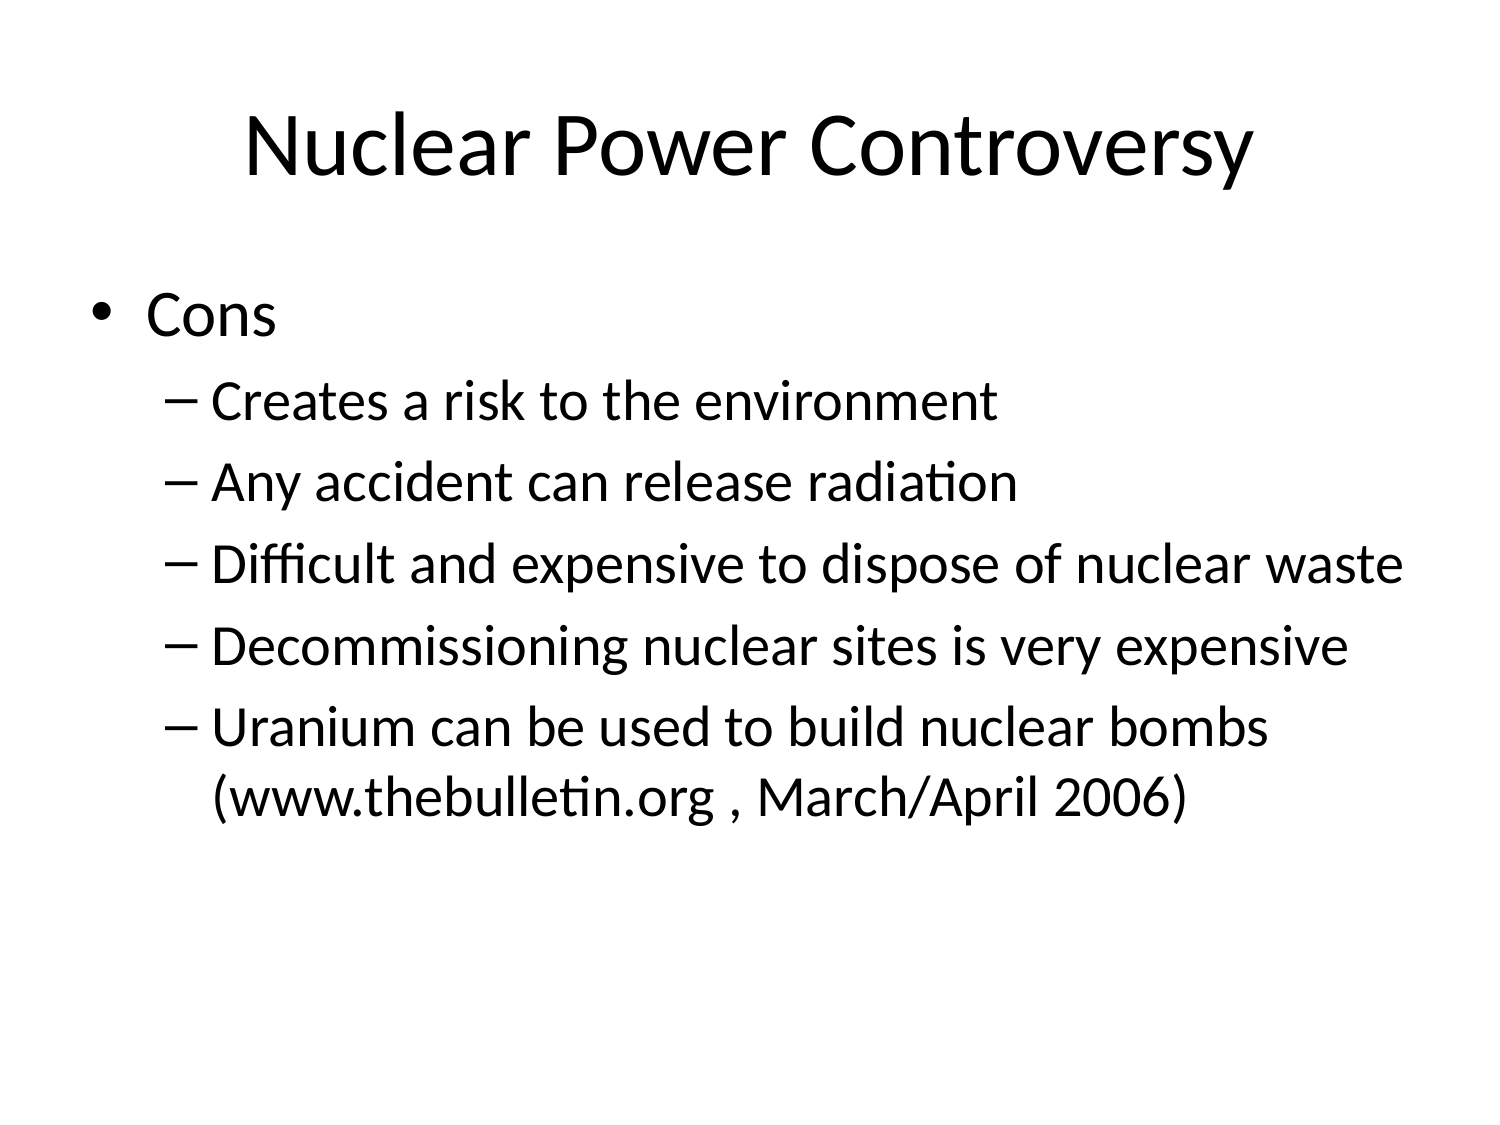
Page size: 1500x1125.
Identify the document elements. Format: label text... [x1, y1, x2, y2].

list Cons Creates a risk to the environment Any accident can release radiation Difficult and expensive to dispose of nuclear waste Decommissioning nuclear sites is very expensive Uranium can be used to build nuclear bombs (www.thebulletin.org , March/April 2006) [75, 262, 1425, 1005]
title Nuclear Power Controversy [75, 45, 1425, 233]
